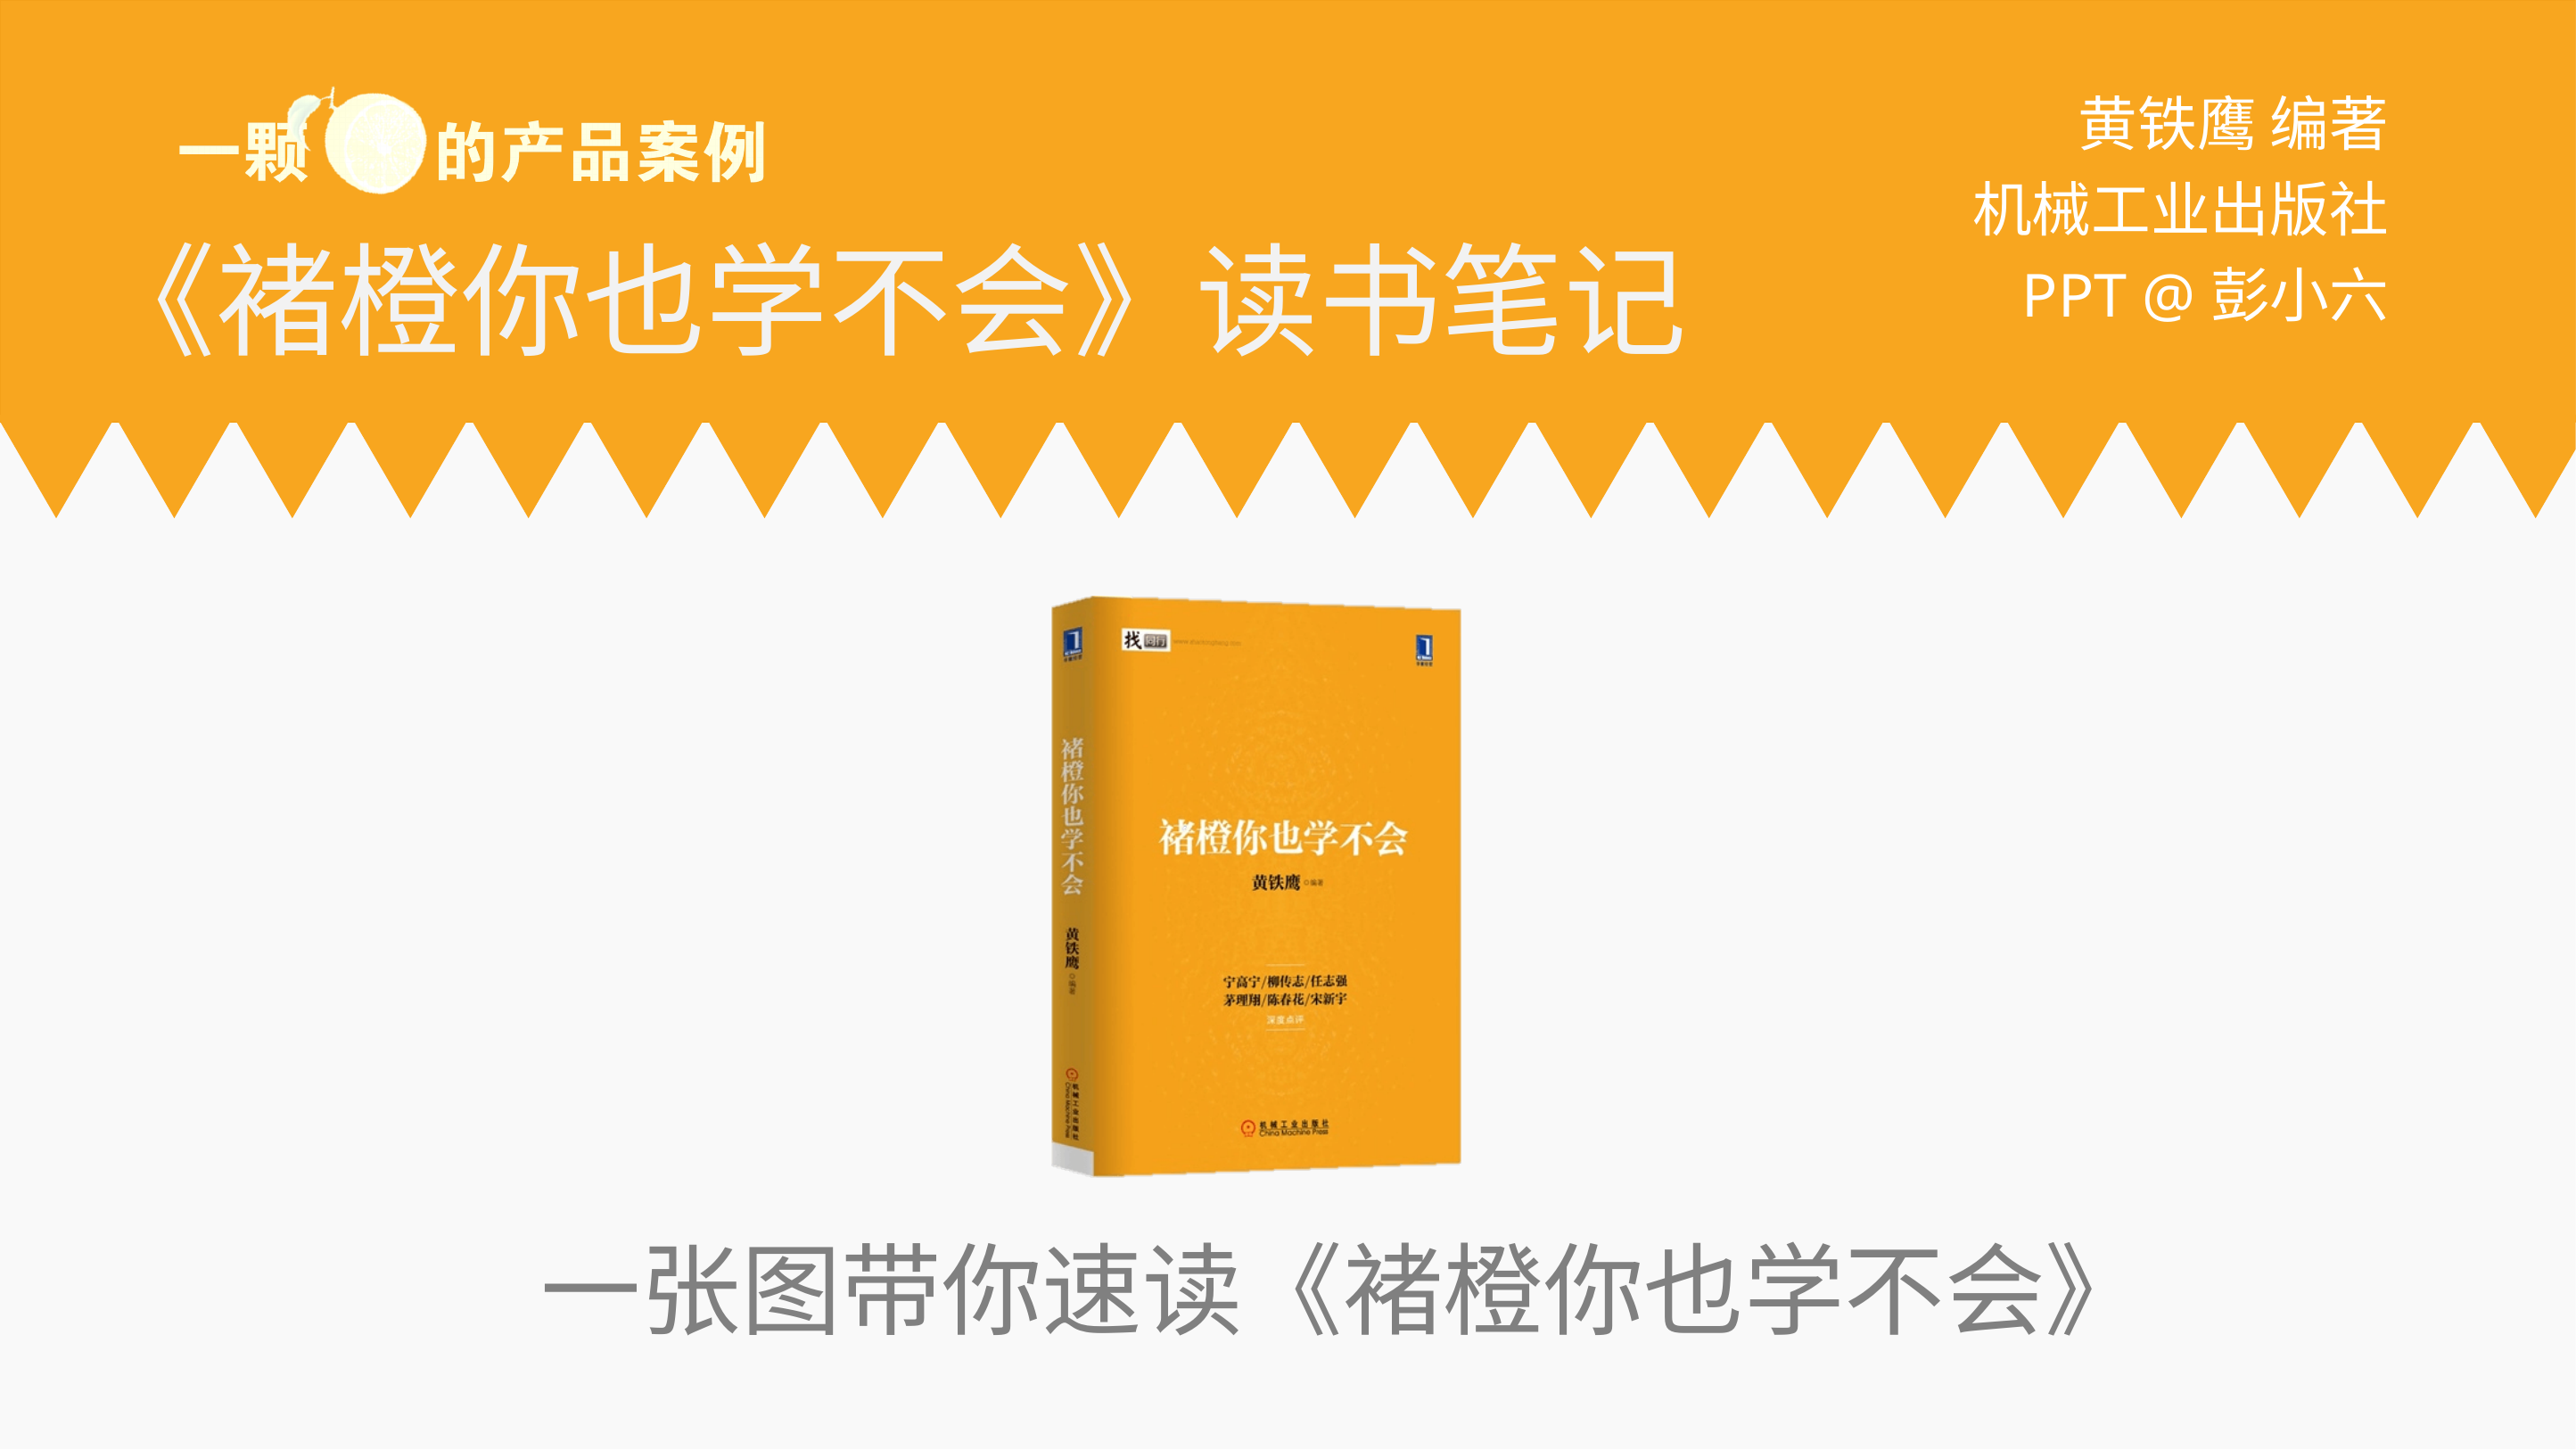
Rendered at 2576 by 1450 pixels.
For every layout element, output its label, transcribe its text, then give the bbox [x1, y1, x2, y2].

text_box 一张图带你速读《褚橙你也学不会》 [188, 1179, 2498, 1356]
text_box [1883, 414, 2004, 521]
text_box [820, 414, 942, 521]
text_box [1175, 414, 1296, 521]
text_box [1765, 414, 1886, 521]
picture [134, 0, 810, 296]
text_box [703, 414, 824, 521]
text_box 《褚橙你也学不会》读书笔记 [79, 217, 1701, 377]
text_box [2119, 414, 2241, 521]
text_box [1411, 414, 1532, 521]
subtitle 黄铁鹰 编著 机械工业出版社 PPT @彭小六 [1738, 65, 2403, 385]
text_box [1529, 414, 1650, 521]
text_box [2002, 414, 2122, 521]
text_box [2473, 414, 2576, 521]
text_box [939, 414, 1059, 521]
text_box [230, 414, 351, 521]
text_box [2356, 414, 2476, 521]
text_box [1057, 414, 1178, 521]
text_box [349, 414, 469, 521]
text_box [112, 414, 234, 521]
text_box [1293, 414, 1414, 521]
text_box [2237, 414, 2358, 521]
text_box [1647, 414, 1768, 521]
text_box [0, 0, 2576, 414]
text_box [585, 414, 705, 521]
text_box [466, 414, 588, 521]
text_box [0, 414, 115, 521]
picture [1051, 596, 1461, 1180]
